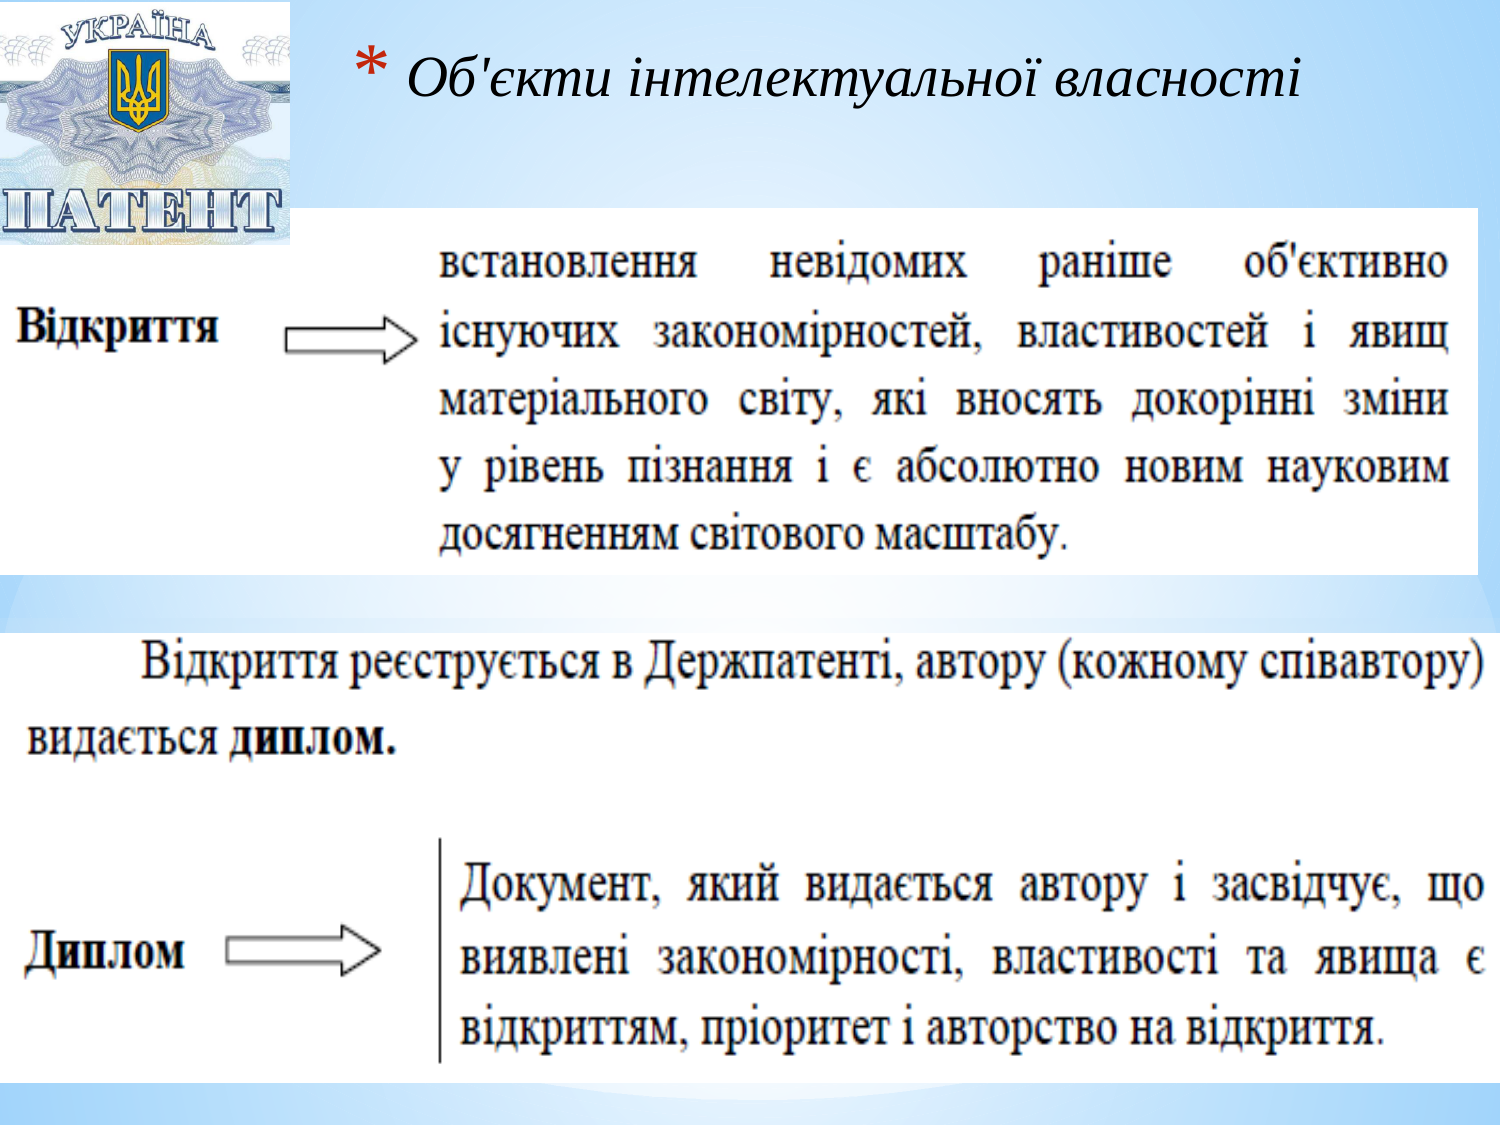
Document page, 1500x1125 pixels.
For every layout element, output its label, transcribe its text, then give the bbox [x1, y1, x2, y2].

picture [0, 2, 1478, 575]
picture [0, 633, 1500, 1083]
title Об'єкти інтелектуальної власності [295, 30, 1427, 171]
